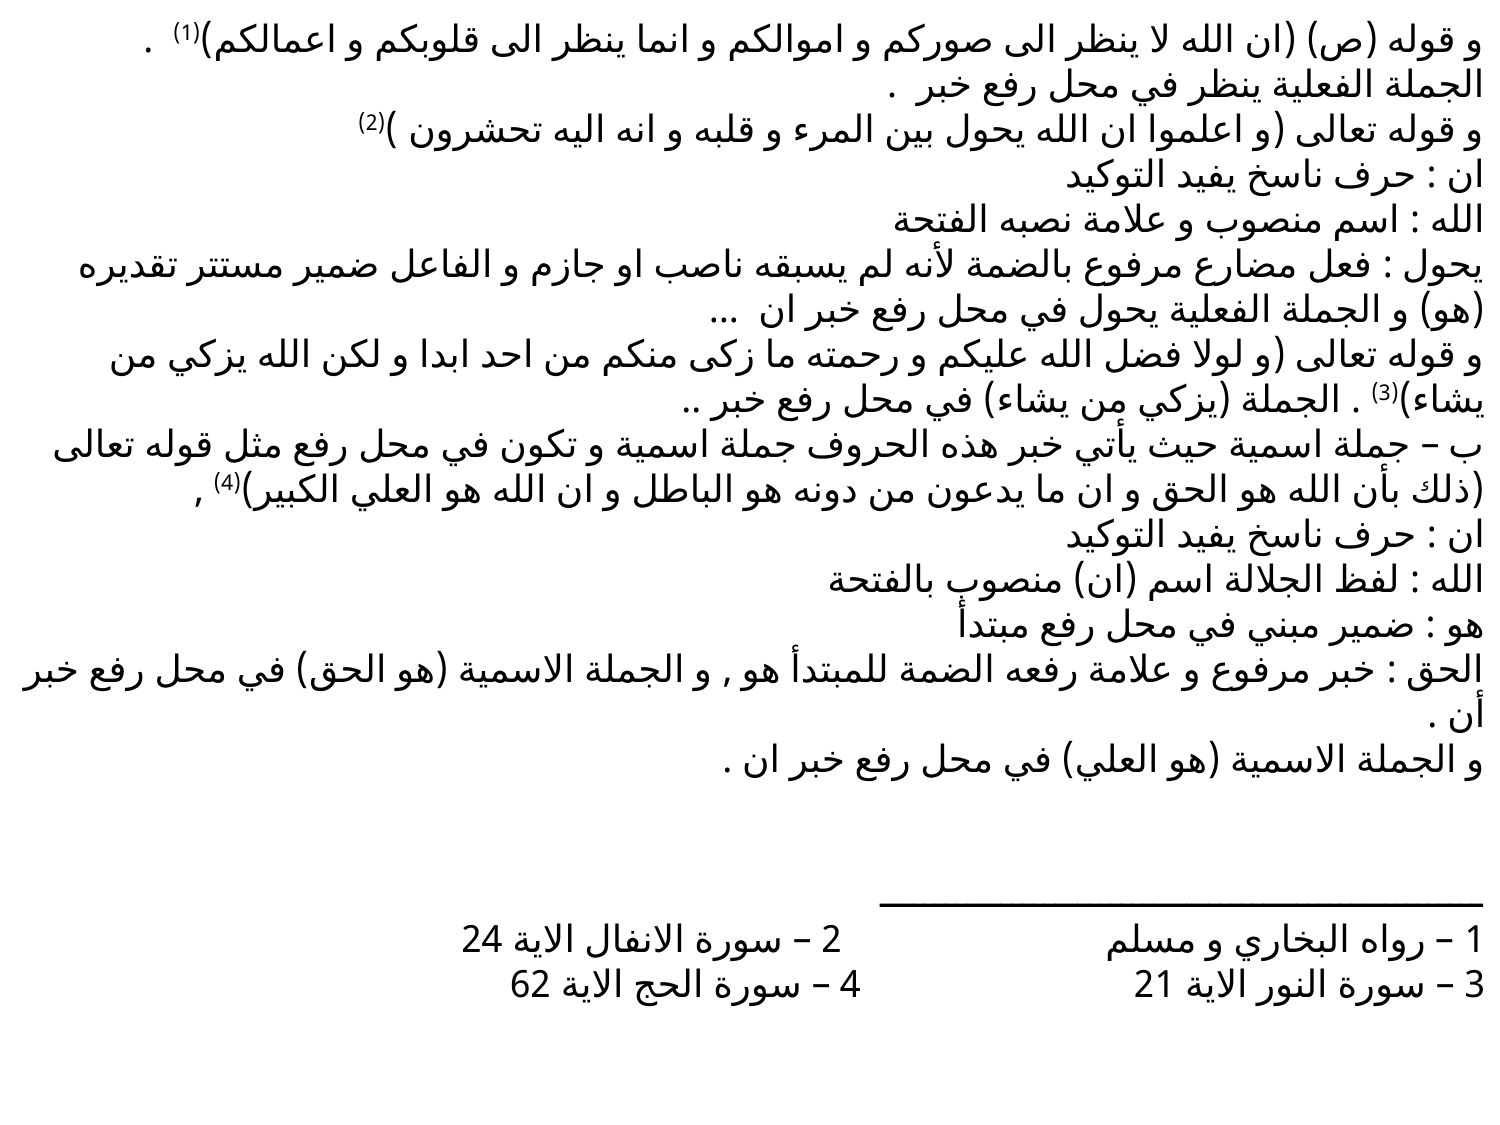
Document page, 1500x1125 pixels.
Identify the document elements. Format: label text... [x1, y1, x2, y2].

text_box و قوله (ص) (ان الله لا ينظر الى صوركم و اموالكم و انما ينظر الى قلوبكم و اعمالكم)(1) . الجملة الفعلية ينظر في محل رفع خبر . و قوله تعالى (و اعلموا ان الله يحول بين المرء و قلبه و انه اليه تحشرون )(2) ان : حرف ناسخ يفيد التوكيد الله : اسم منصوب و علامة نصبه الفتحة يحول : فعل مضارع مرفوع بالضمة لأنه لم يسبقه ناصب او جازم و الفاعل ضمير مستتر تقديره (هو) و الجملة الفعلية يحول في محل رفع خبر ان ... و قوله تعالى (و لولا فضل الله عليكم و رحمته ما زكى منكم من احد ابدا و لكن الله يزكي من يشاء)(3) . الجملة (يزكي من يشاء) في محل رفع خبر .. ب – جملة اسمية حيث يأتي خبر هذه الحروف جملة اسمية و تكون في محل رفع مثل قوله تعالى (ذلك بأن الله هو الحق و ان ما يدعون من دونه هو الباطل و ان الله هو العلي الكبير)(4) , ان : حرف ناسخ يفيد التوكيد الله : لفظ الجلالة اسم (ان) منصوب بالفتحة هو : ضمير مبني في محل رفع مبتدأ الحق : خبر مرفوع و علامة رفعه الضمة للمبتدأ هو , و الجملة الاسمية (هو الحق) في محل رفع خبر أن . و الجملة الاسمية (هو العلي) في محل رفع خبر ان . ـــــــــــــــــــــــــــــــــــــــــــــــــــــــ 1 – رواه البخاري و مسلم 2 – سورة الانفال الاية 24 3 – سورة النور الاية 21 4 – سورة الحج الاية 62 [0, 7, 1500, 1057]
